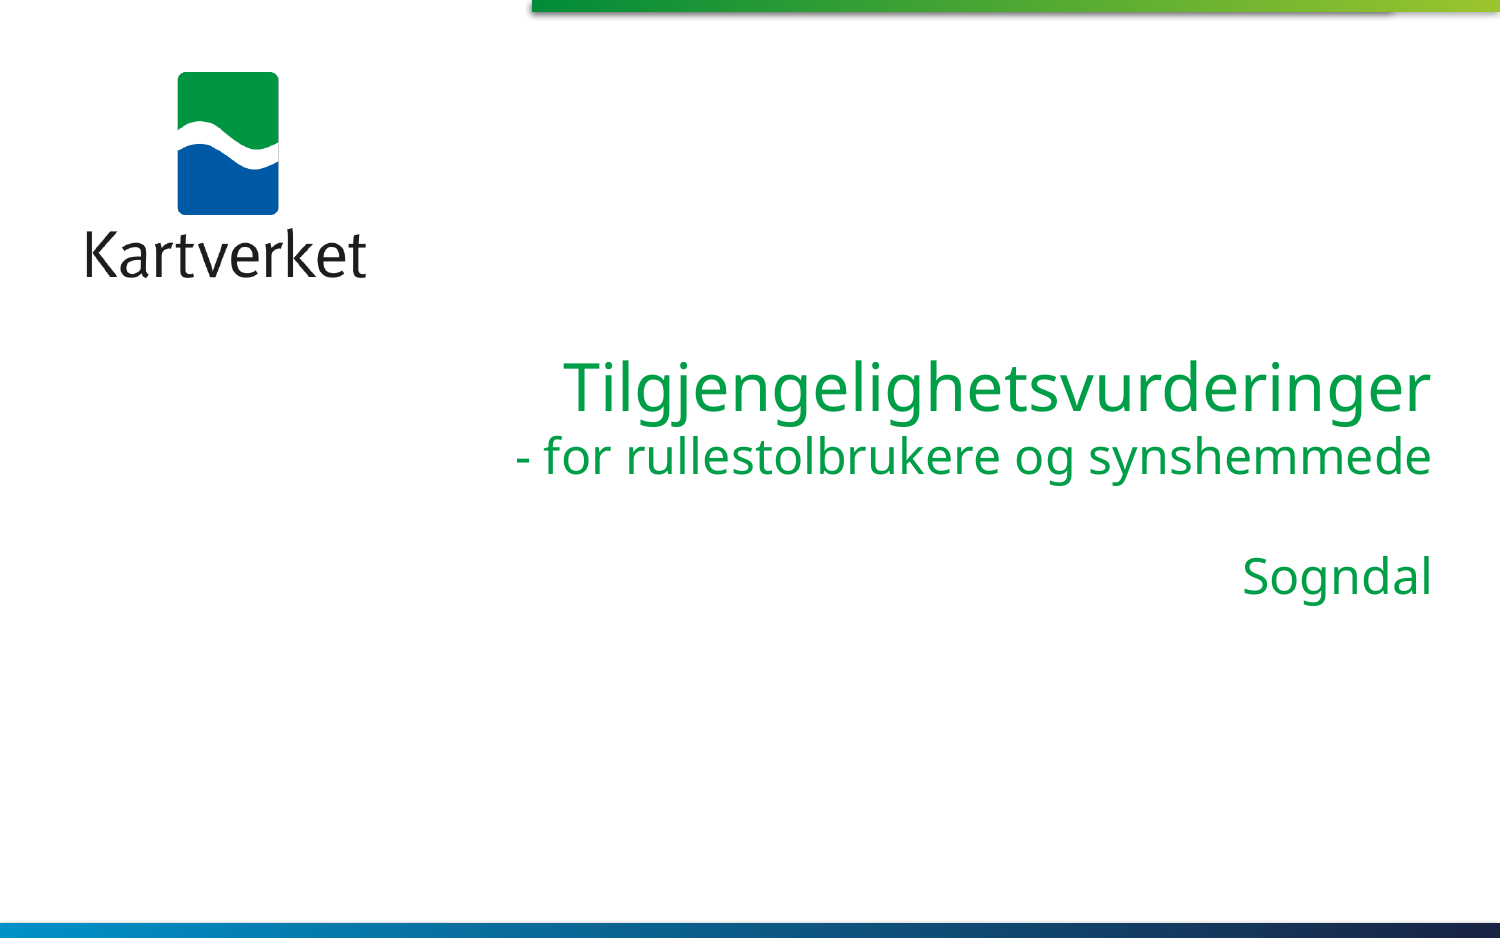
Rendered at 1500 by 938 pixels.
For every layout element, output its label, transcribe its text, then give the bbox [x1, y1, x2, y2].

text_box Tilgjengelighetsvurderinger - for rullestolbrukere og synshemmede Sogndal [66, 337, 1449, 613]
